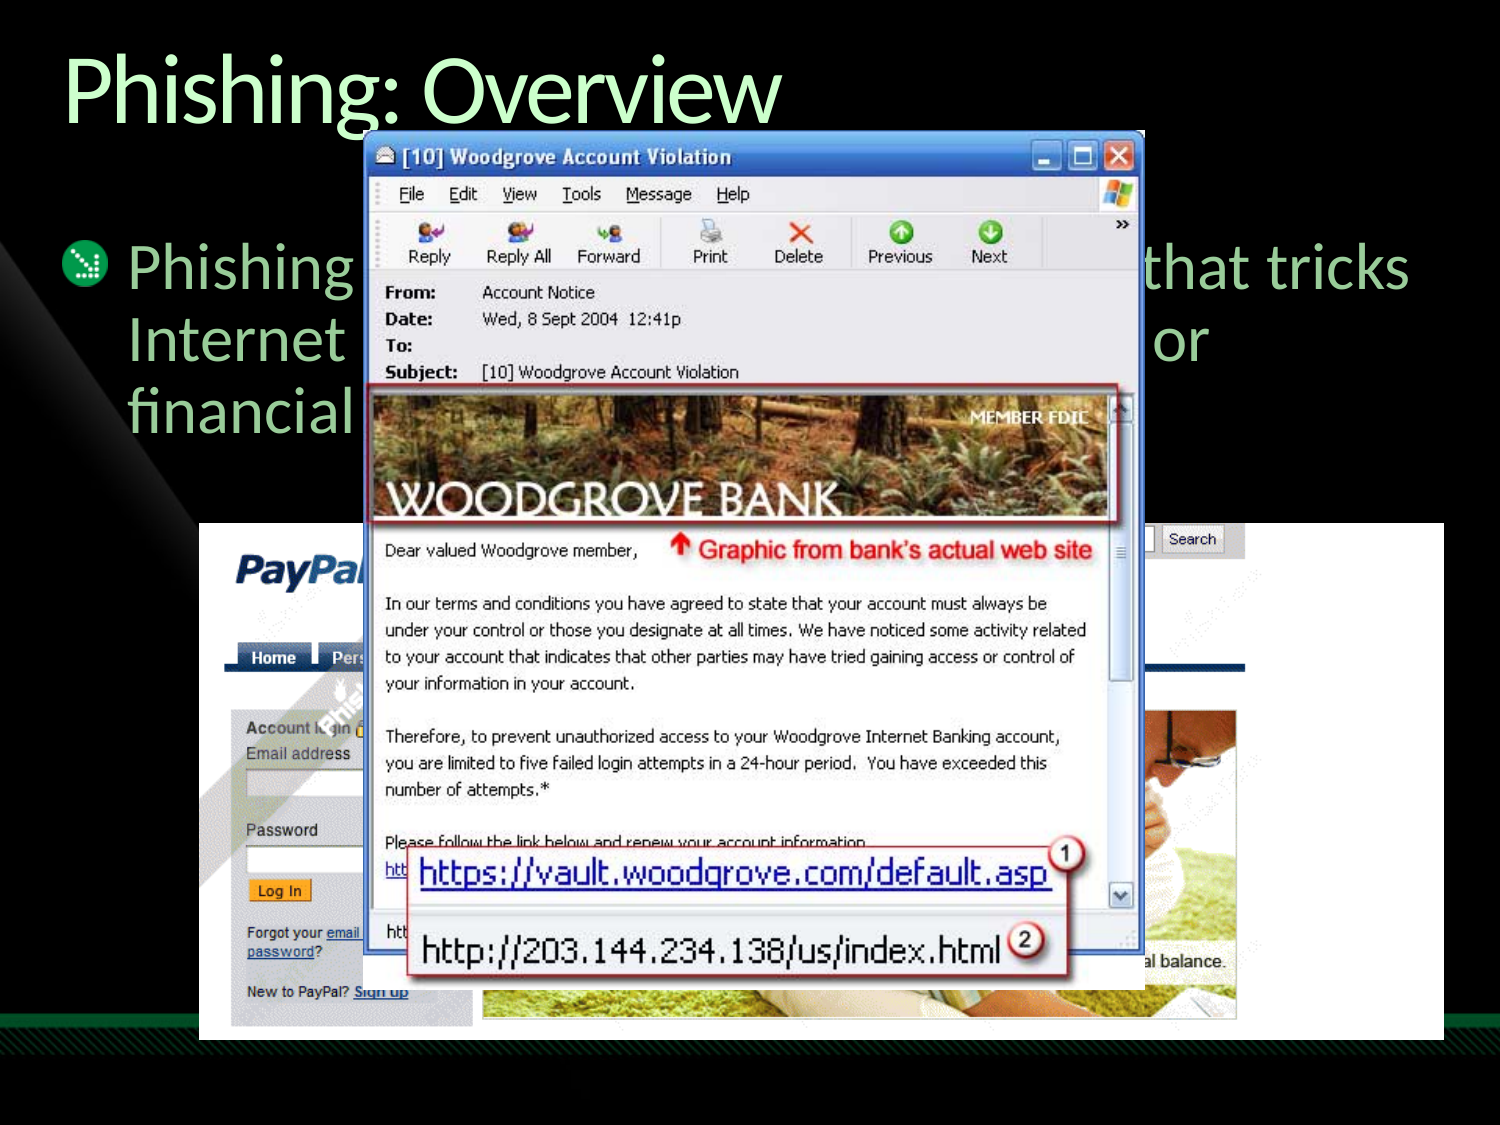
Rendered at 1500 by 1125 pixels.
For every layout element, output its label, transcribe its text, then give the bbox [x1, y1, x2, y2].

list Phishing is a method of identity theft that tricks Internet users into revealing personal or financial information online. [62, 231, 357, 980]
picture [0, 0, 1500, 1125]
title Phishing: Overview [62, 37, 1438, 147]
list Phishing is a method of identity theft that tricks Internet users into revealing personal or financial information online. [1151, 231, 1438, 522]
